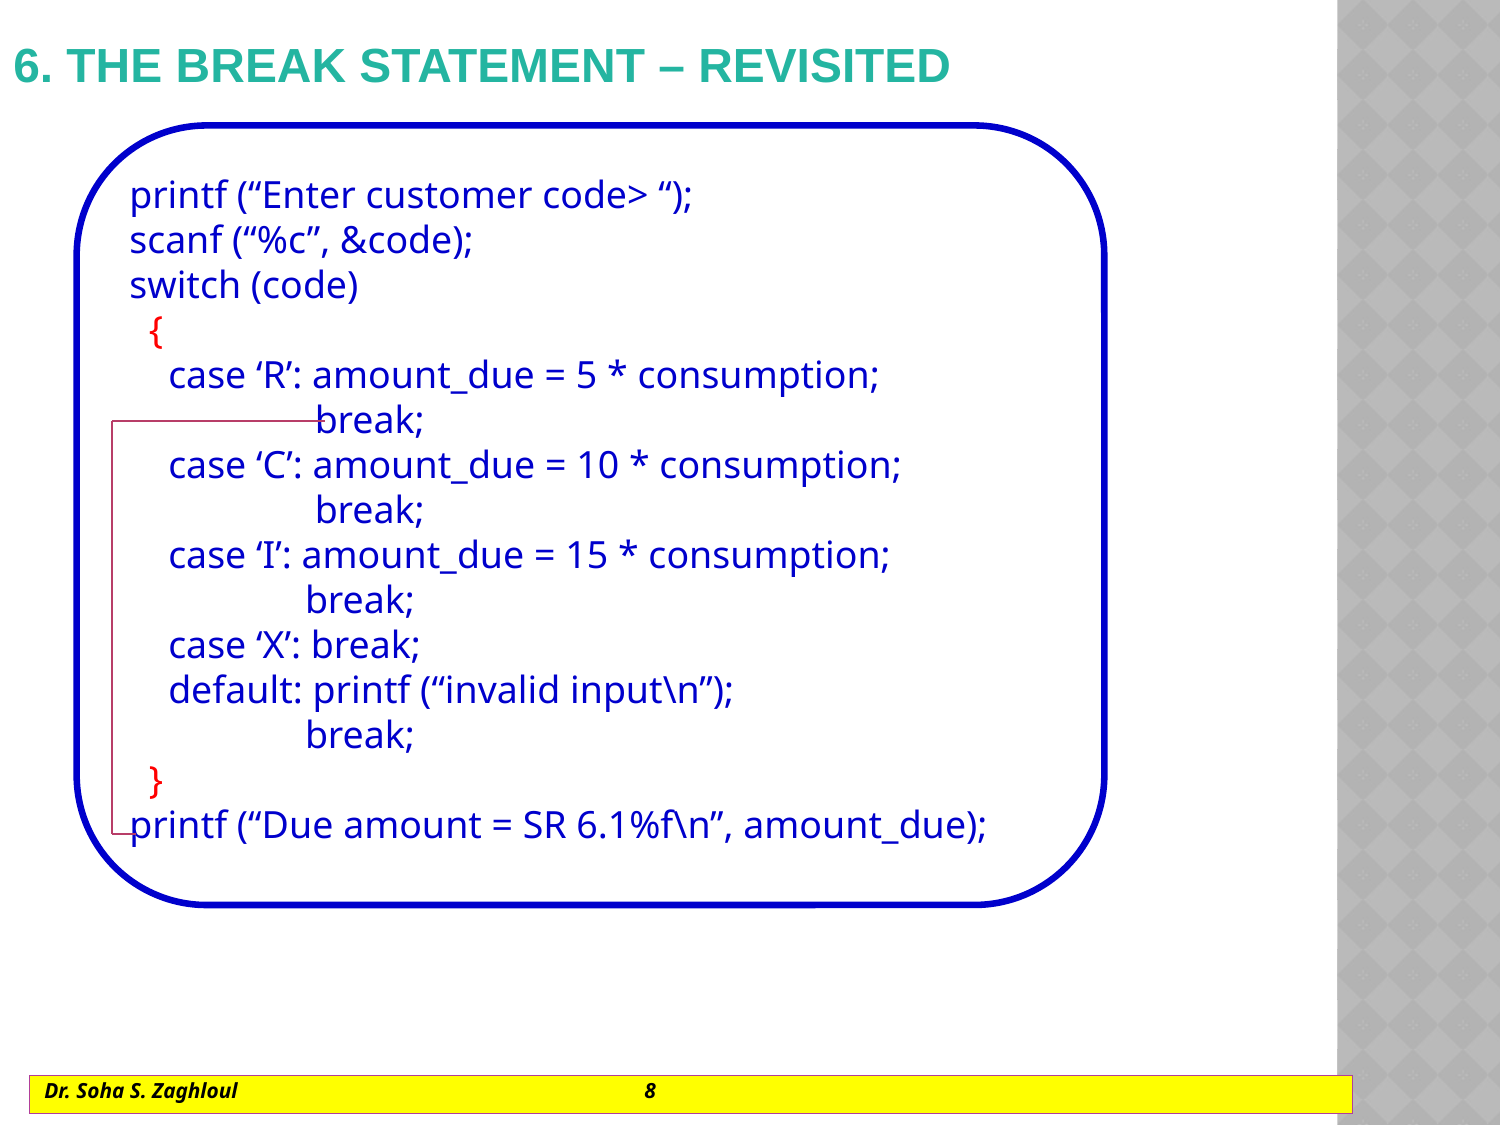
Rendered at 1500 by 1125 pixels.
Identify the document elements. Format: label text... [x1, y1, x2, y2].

list [41, 113, 1341, 1059]
title 6. The break statement – revisited [5, 19, 1341, 93]
text_box printf (“Enter customer code> “); scanf (“%c”, &code); switch (code) { case ‘R’: amount_due = 5 * consumption; break; case ‘C’: amount_due = 10 * consumption; break; case ‘I’: amount_due = 15 * consumption; break; case ‘X’: break; default: printf (“invalid input\n”); break; } printf (“Due amount = SR 6.1%f\n”, amount_due); [73, 122, 1108, 909]
text_box Dr. Soha S. Zaghloul 8 [29, 1075, 1353, 1114]
